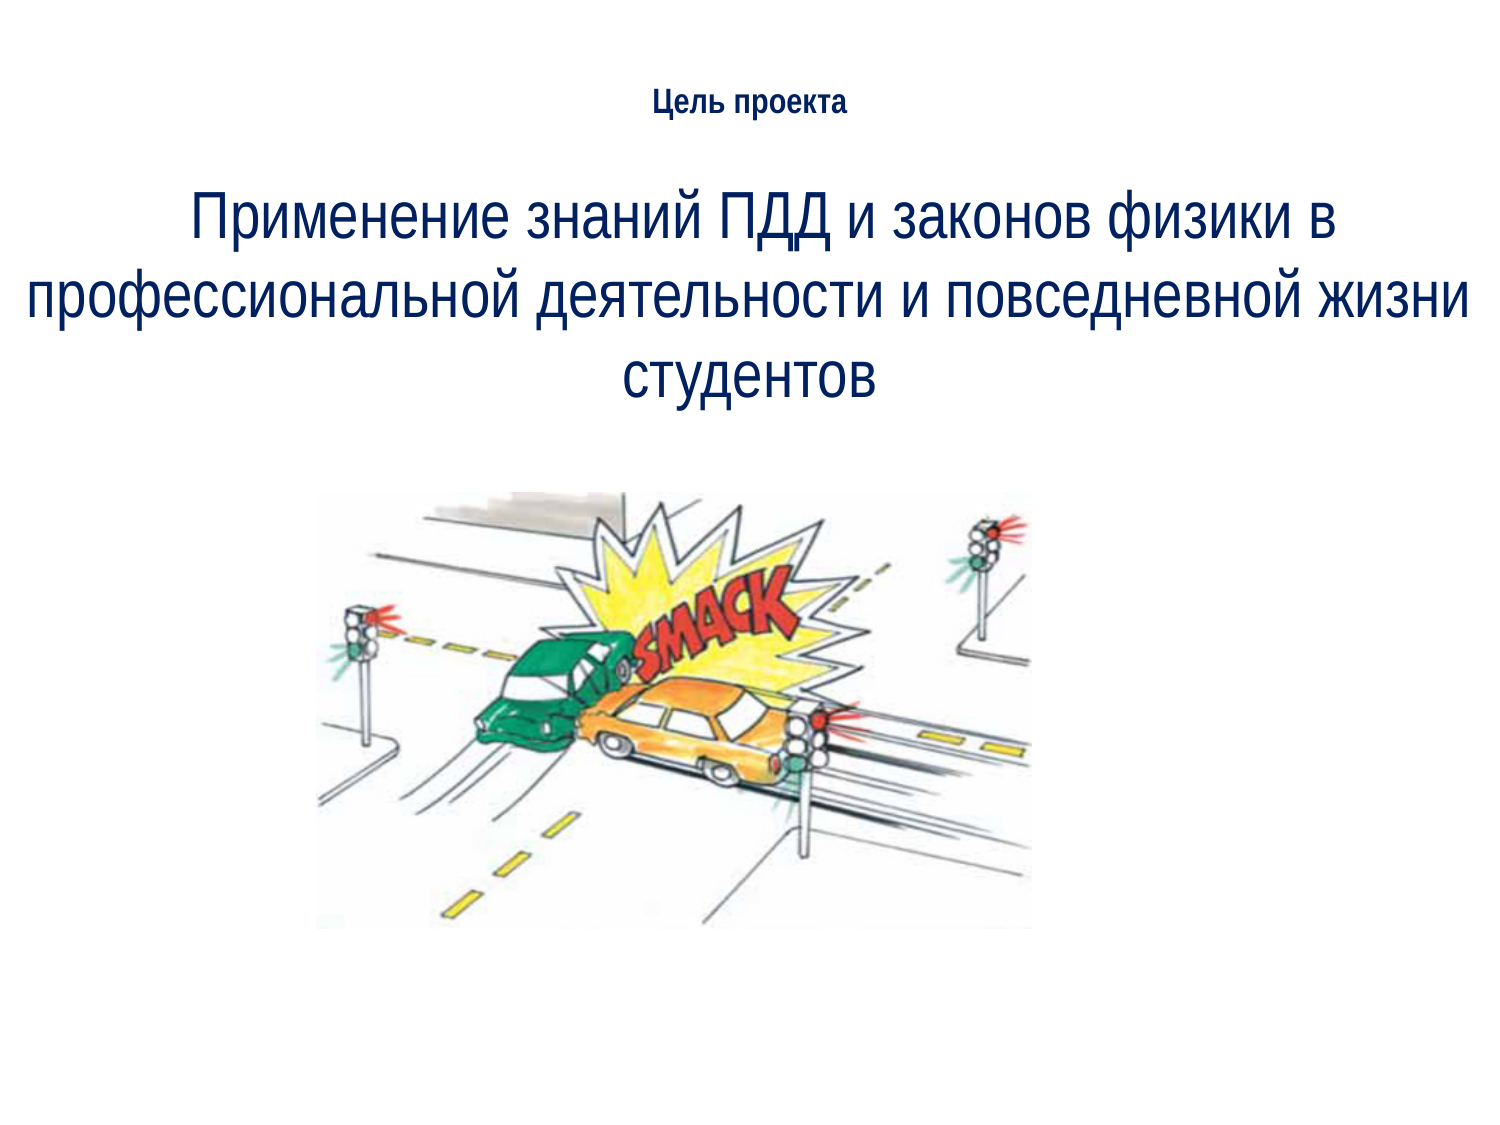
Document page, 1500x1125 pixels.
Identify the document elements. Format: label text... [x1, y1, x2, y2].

title Цель проекта [75, 0, 1425, 163]
text_box Применение знаний ПДД и законов физики в профессиональной деятельности и повседневной жизни студентов [0, 163, 1500, 419]
picture [316, 491, 1032, 930]
